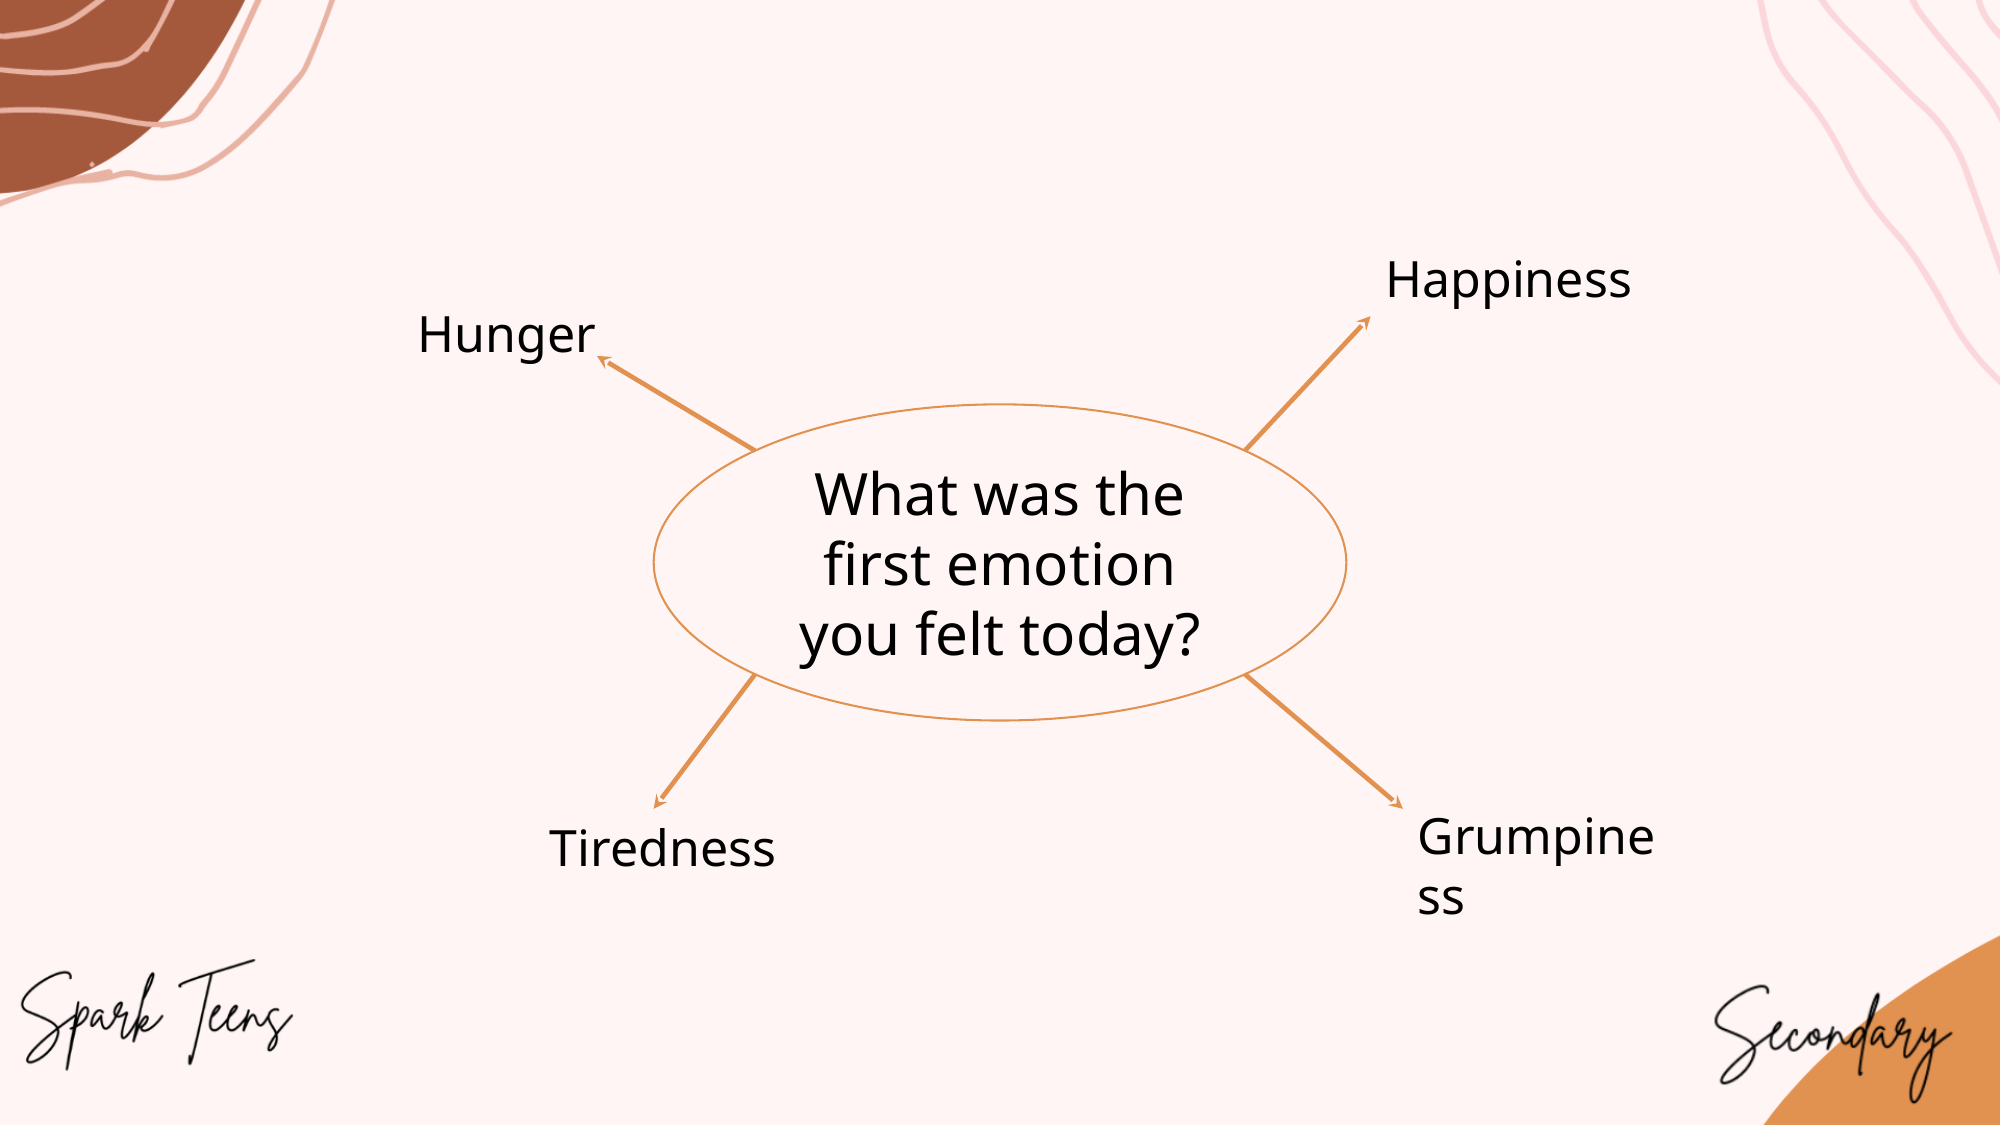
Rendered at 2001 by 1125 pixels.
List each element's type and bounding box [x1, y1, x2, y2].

text_box [1244, 315, 1371, 451]
text_box [653, 673, 756, 809]
text_box [1244, 673, 1404, 809]
text_box [596, 355, 756, 451]
picture [0, 0, 2000, 1125]
